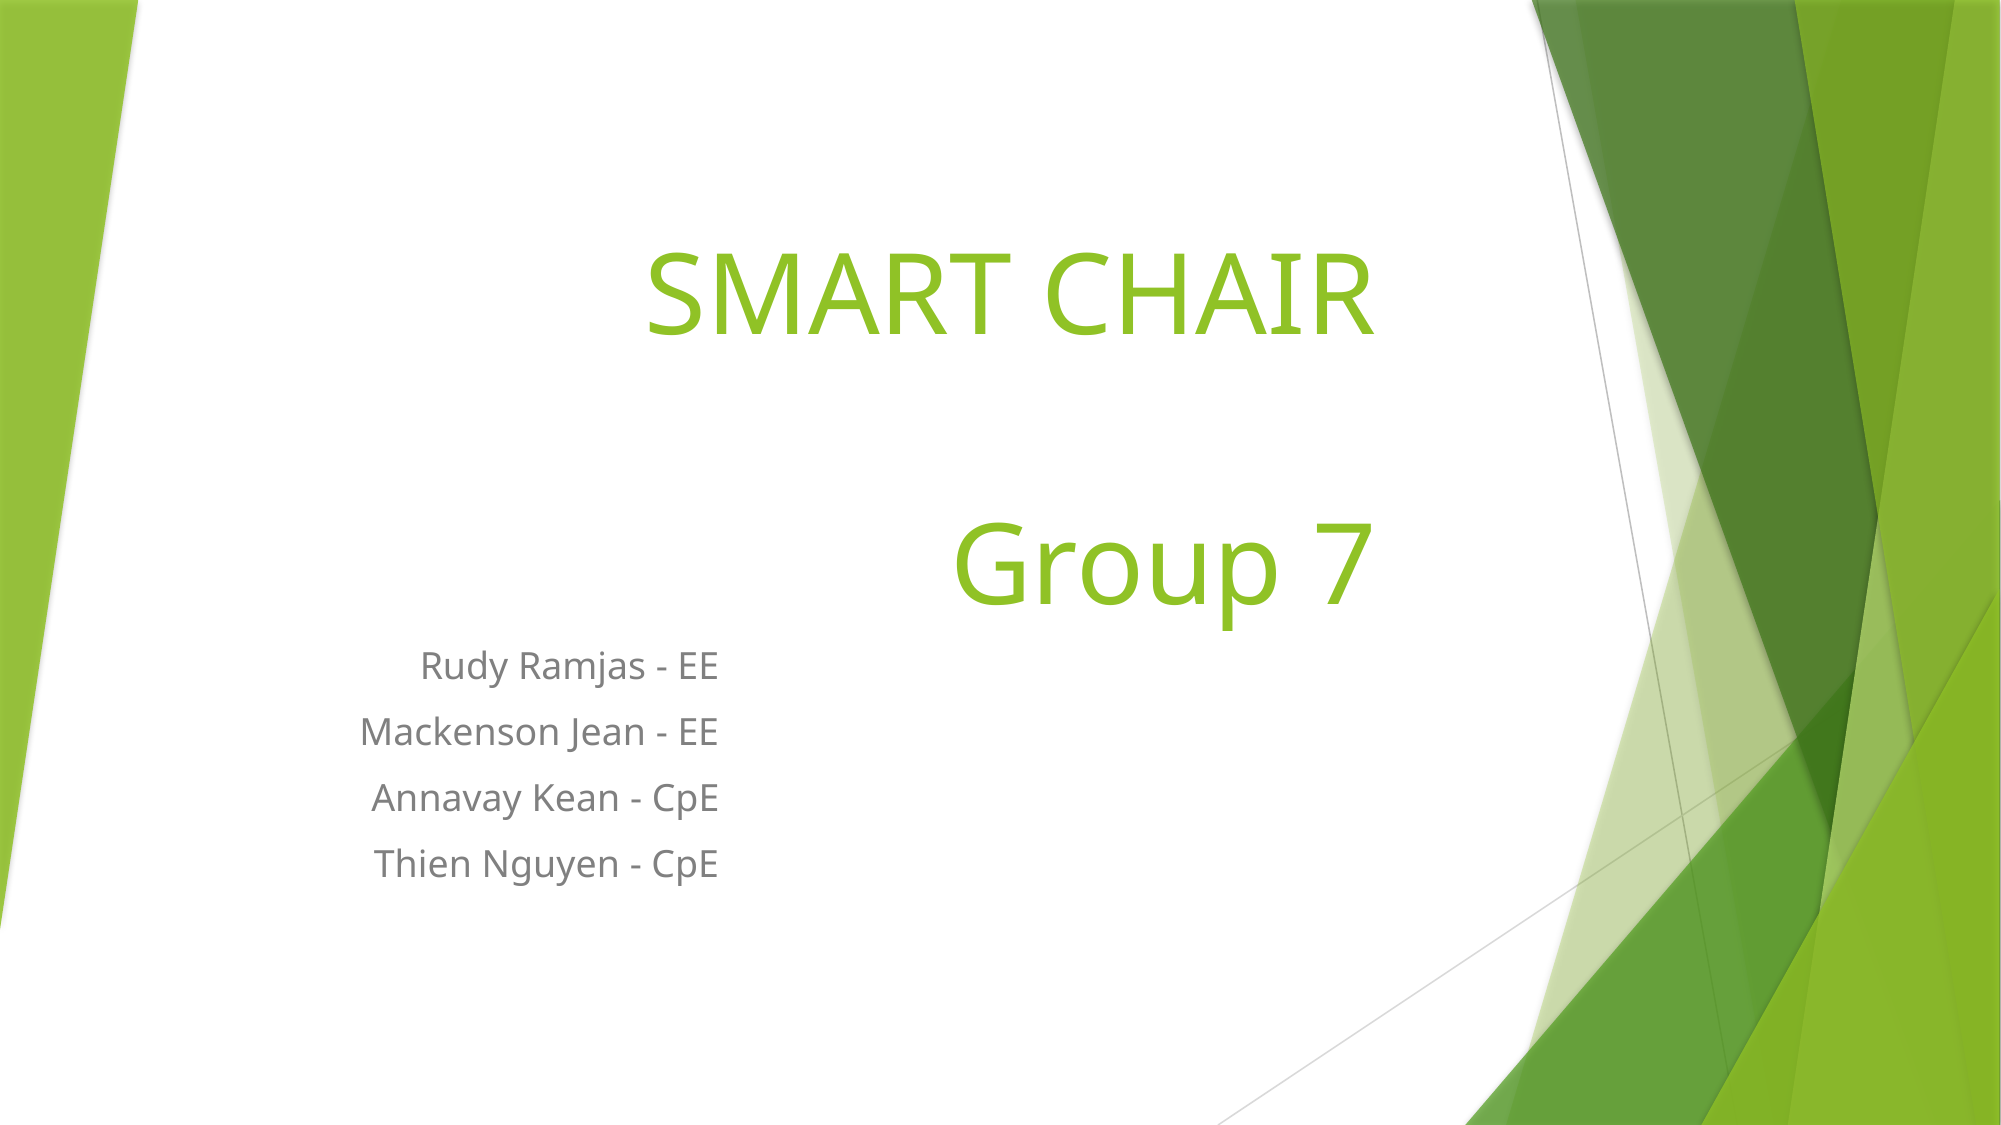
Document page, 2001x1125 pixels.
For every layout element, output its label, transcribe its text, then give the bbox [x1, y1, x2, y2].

subtitle Rudy Ramjas - EE Mackenson Jean - EE Annavay Kean - CpE Thien Nguyen - CpE [306, 634, 735, 923]
title SMART CHAIR Group 7 [608, 263, 1392, 635]
